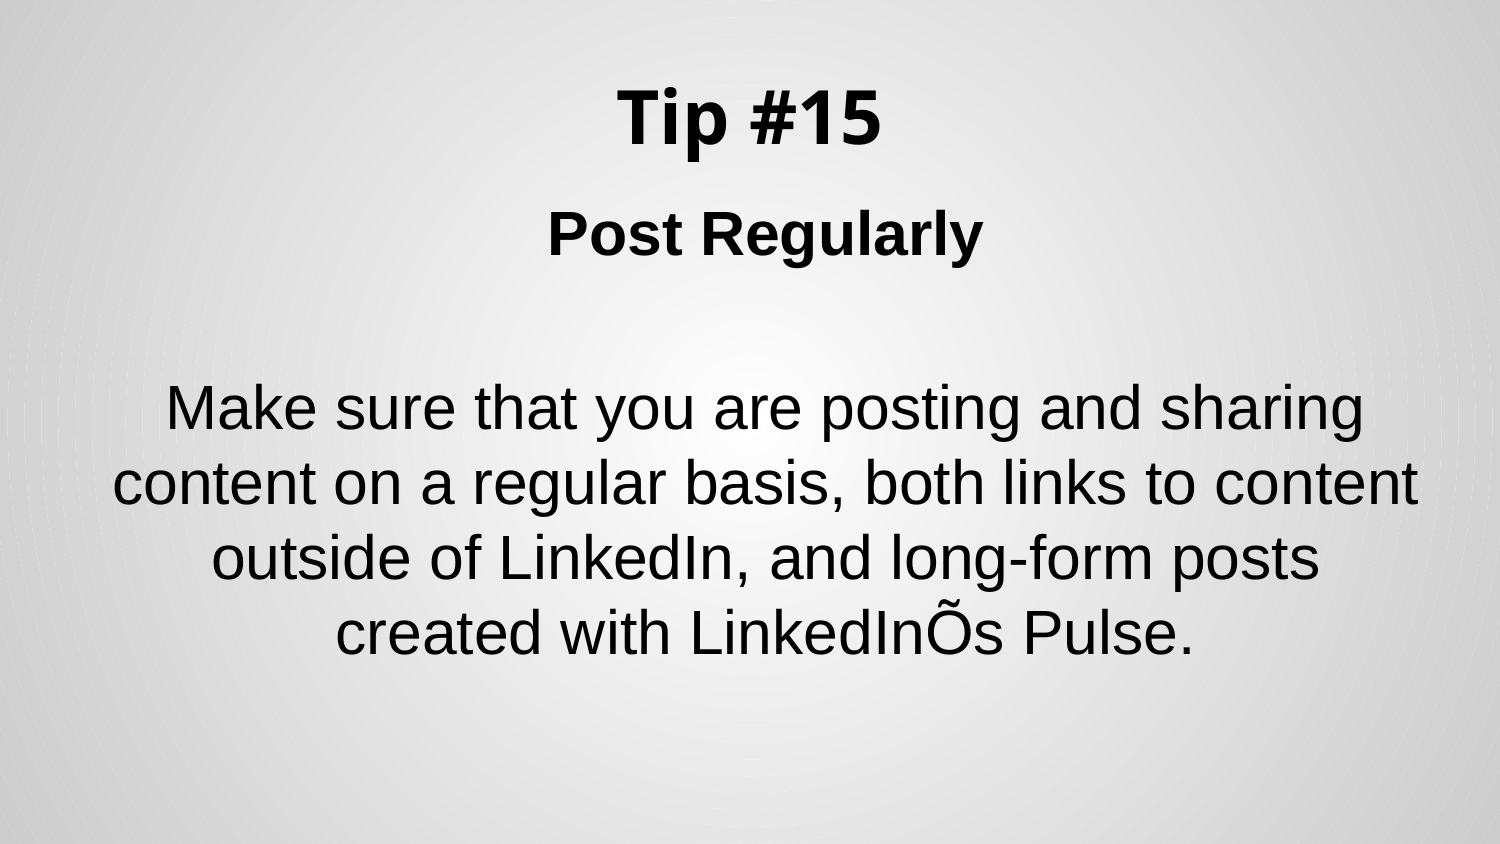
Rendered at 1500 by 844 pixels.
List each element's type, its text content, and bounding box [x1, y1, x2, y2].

list Post Regularly Make sure that you are posting and sharing content on a regular basis, both links to content outside of LinkedIn, and long-form posts created with LinkedInÕs Pulse. [91, 90, 1442, 762]
title Tip #15 [75, 33, 1425, 175]
